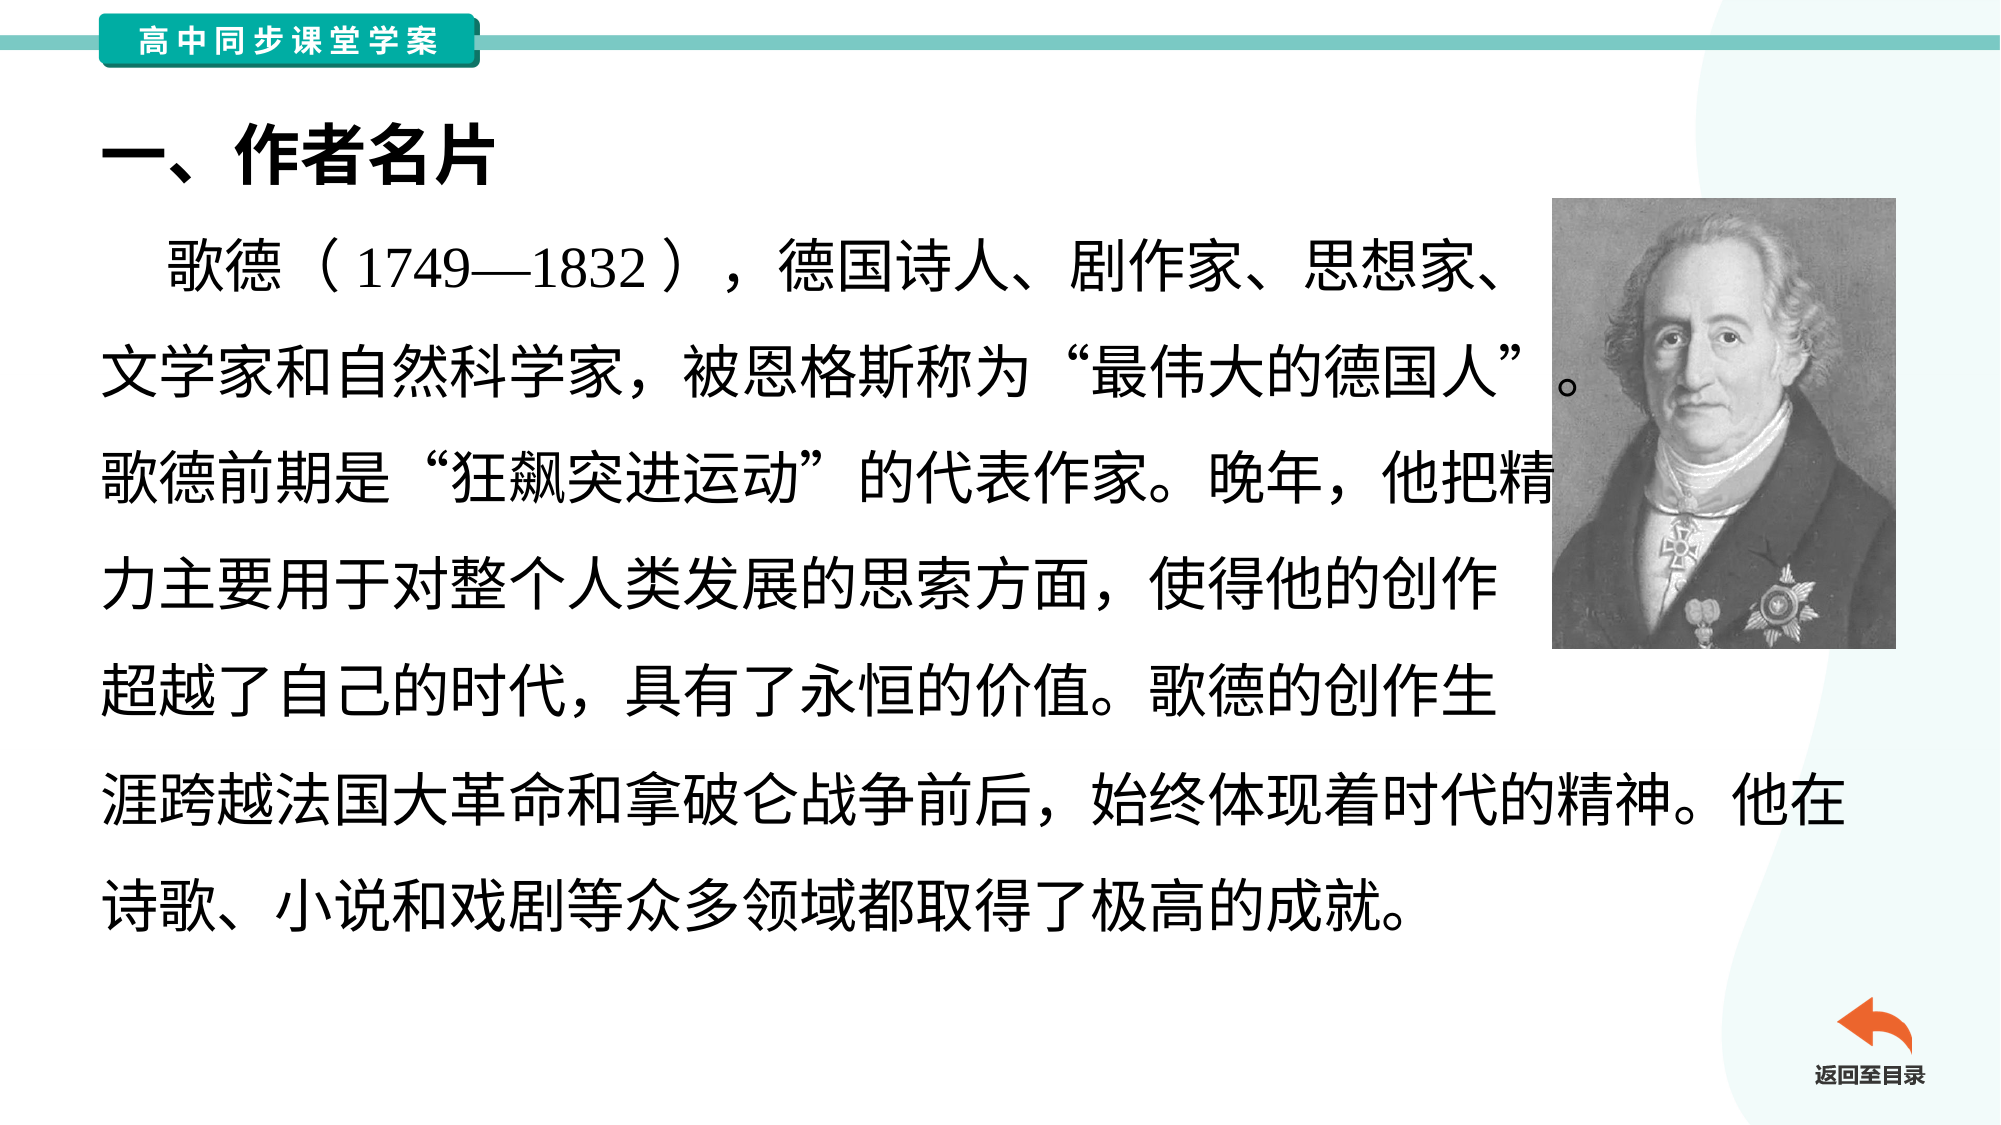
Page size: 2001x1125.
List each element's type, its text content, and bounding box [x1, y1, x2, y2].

text_box 涯跨越法国大革命和拿破仑战争前后，始终体现着时代的精神。他在 诗歌、小说和戏剧等众多领域都取得了极高的成就。 [100, 726, 1900, 940]
text_box 歌德（1749—1832），德国诗人、剧作家、思想家、 文学家和自然科学家，被恩格斯称为“最伟大的德国人”。 歌德前期是“狂飙突进运动”的代表作家。晚年，他把精 力主要用于对整个人类发展的思索方面，使得他的创作 超越了自己的时代，具有了永恒的价值。歌德的创作生 [100, 192, 1535, 724]
text_box 一、作者名片 [100, 76, 1899, 254]
picture [0, 0, 2000, 1125]
